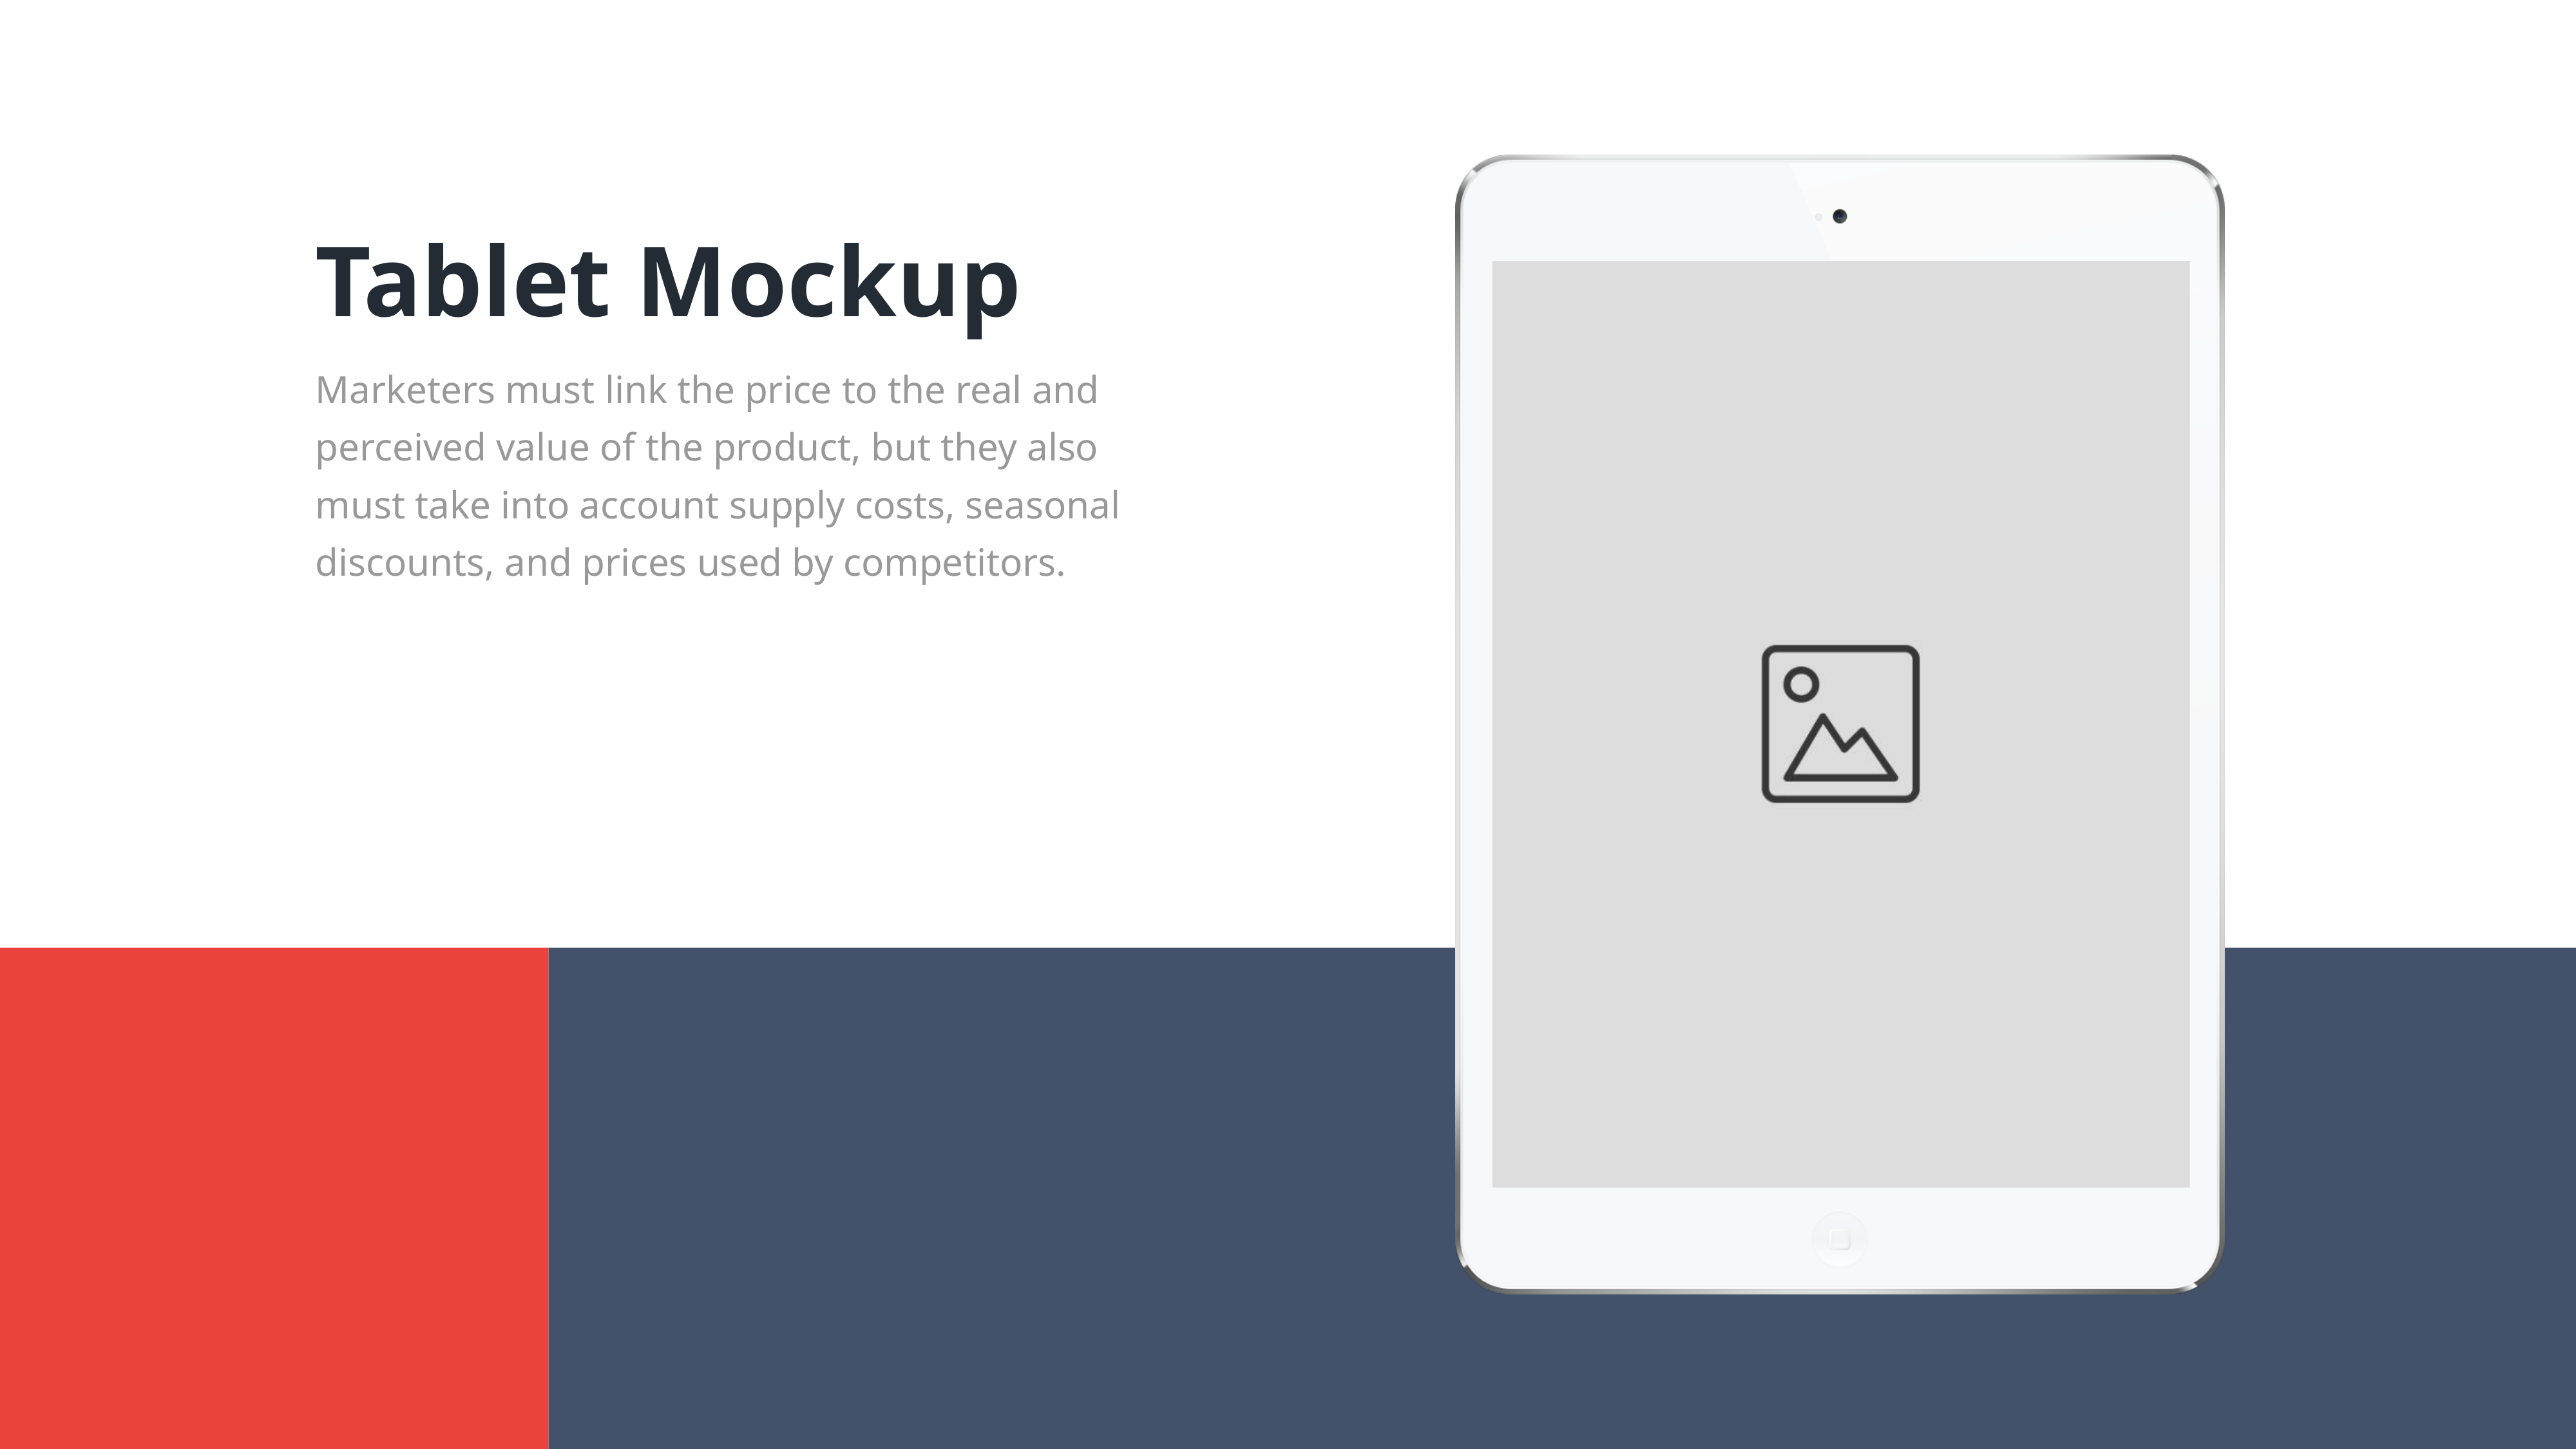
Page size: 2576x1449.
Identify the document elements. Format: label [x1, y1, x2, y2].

picture [1492, 261, 2190, 1188]
text_box [292, 214, 1219, 593]
text_box [1037, 0, 1539, 1449]
text_box [1455, 155, 2225, 1294]
